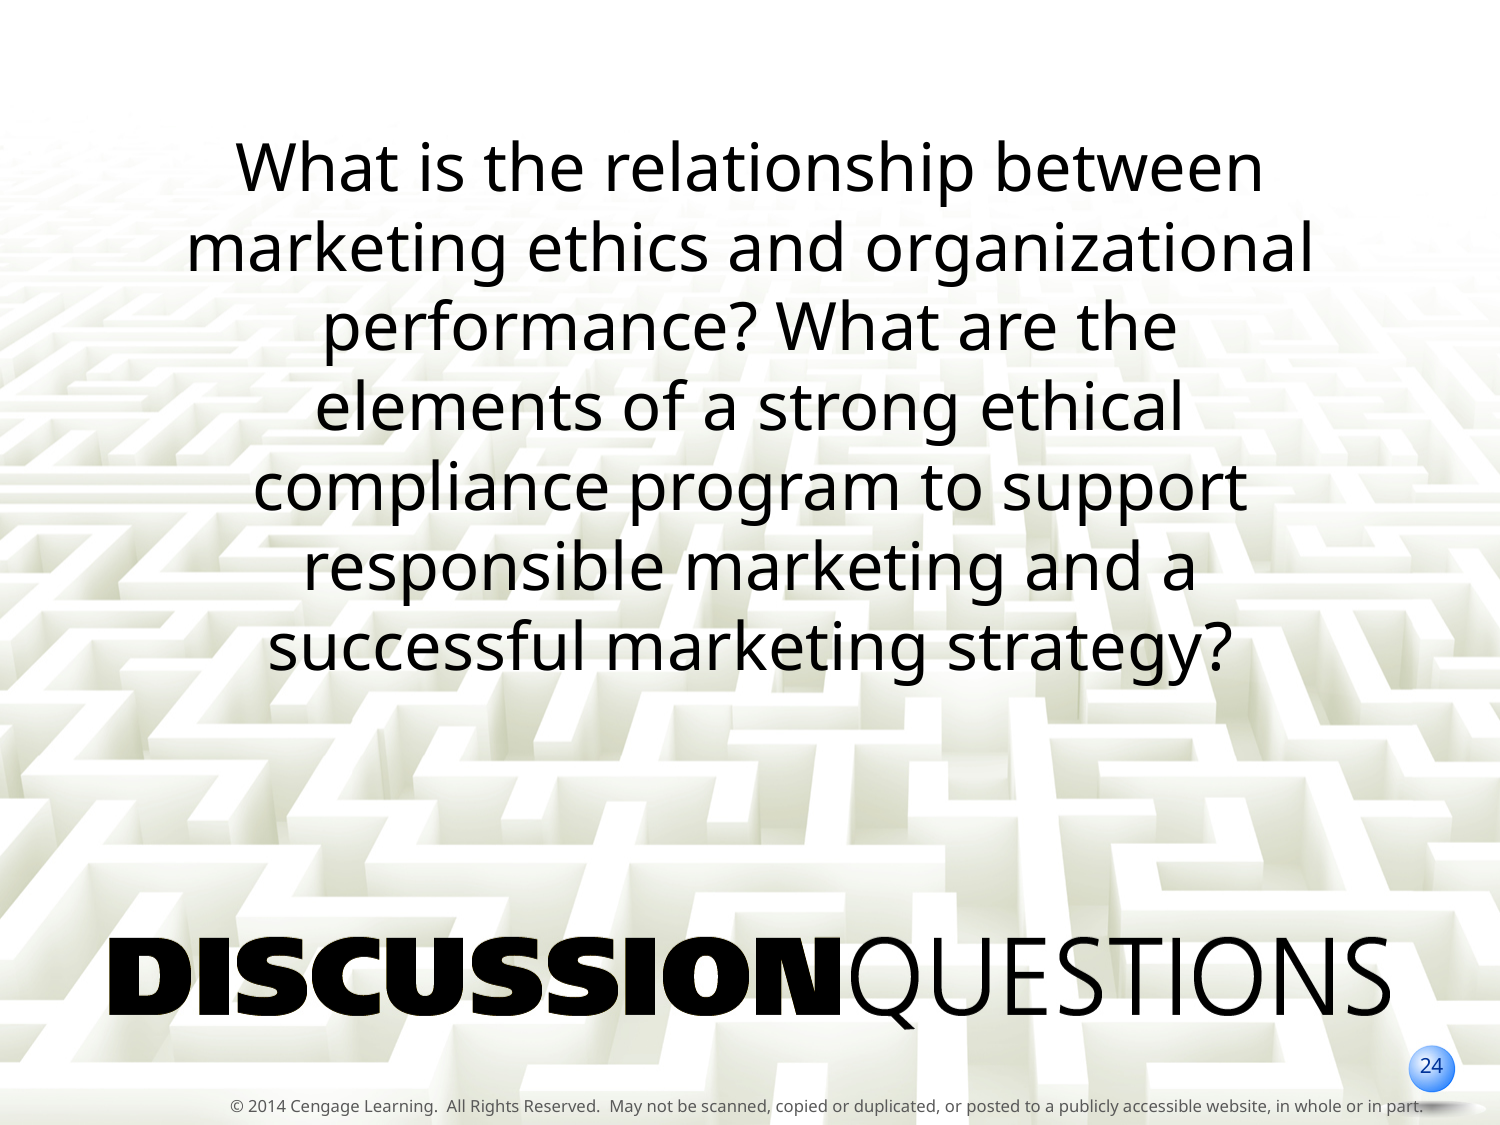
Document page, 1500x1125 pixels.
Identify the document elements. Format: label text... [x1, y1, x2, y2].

slide_number 24 [1386, 1037, 1478, 1097]
picture [0, 0, 1500, 1125]
list What is the relationship between marketing ethics and organizational performance? What are the elements of a strong ethical compliance program to support responsible marketing and a successful marketing strategy? [168, 26, 1334, 782]
